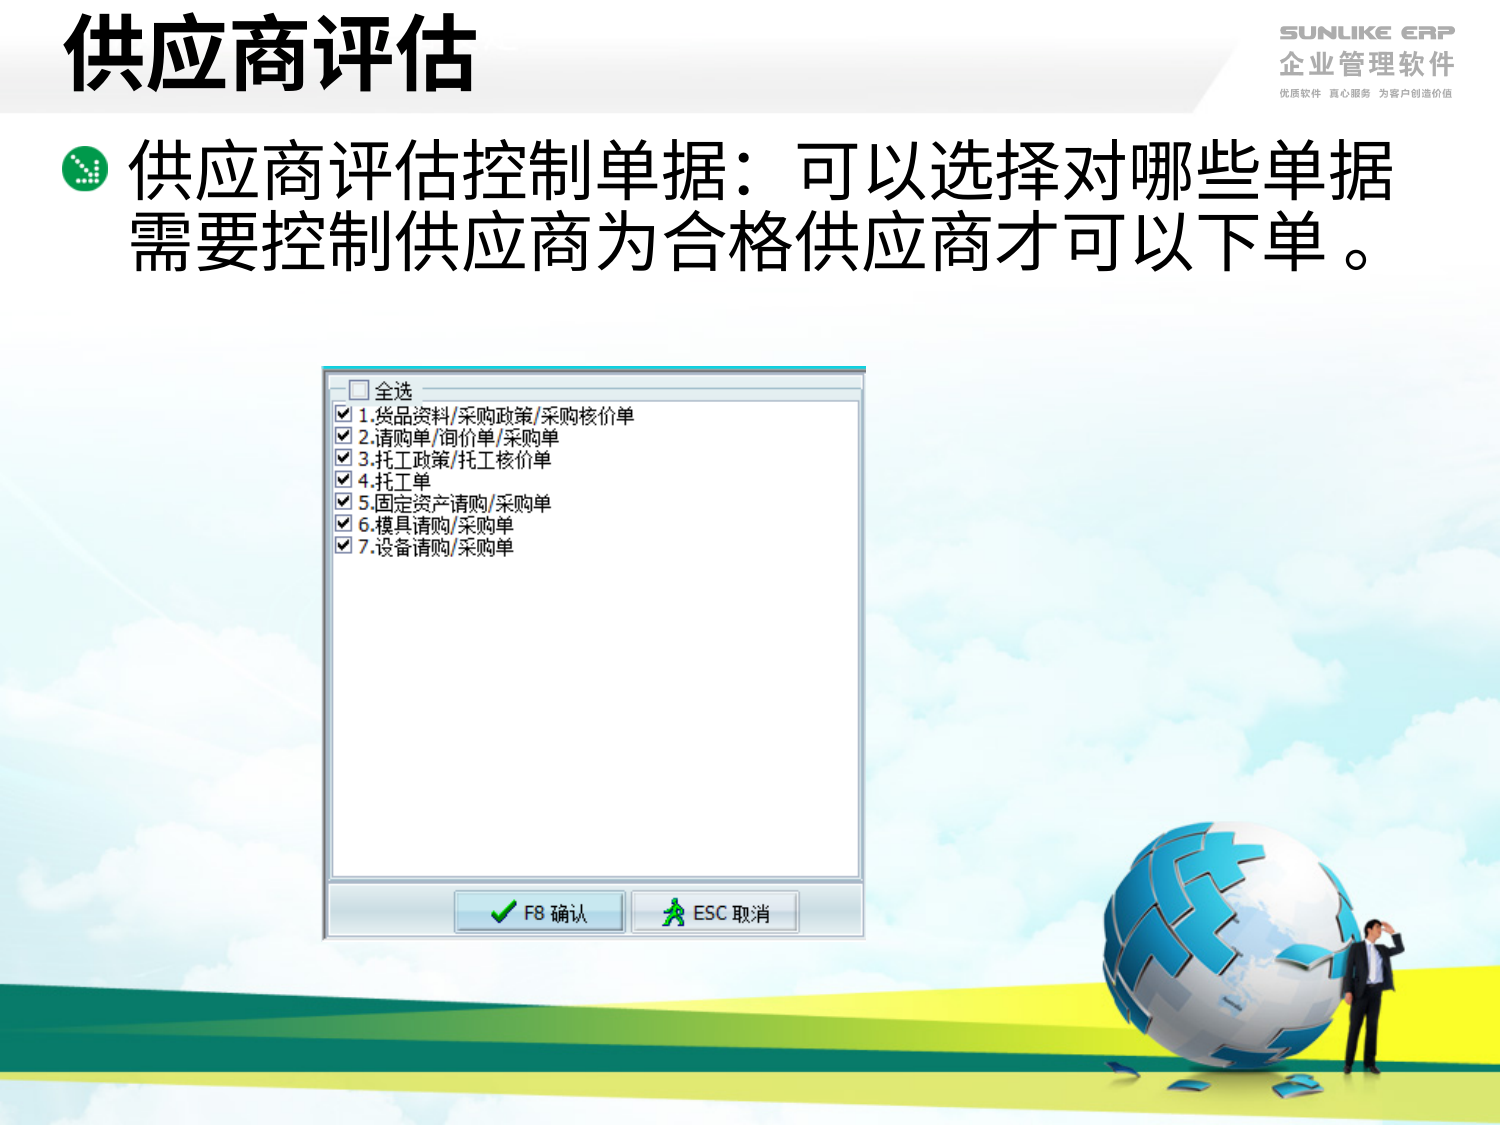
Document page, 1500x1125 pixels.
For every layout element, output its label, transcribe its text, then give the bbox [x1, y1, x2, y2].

picture [0, 0, 1500, 1125]
title 供应商评估 [62, 12, 855, 104]
list 供应商评估控制单据：可以选择对哪些单据需要控制供应商为合格供应商才可以下单 。 [62, 137, 1438, 1026]
